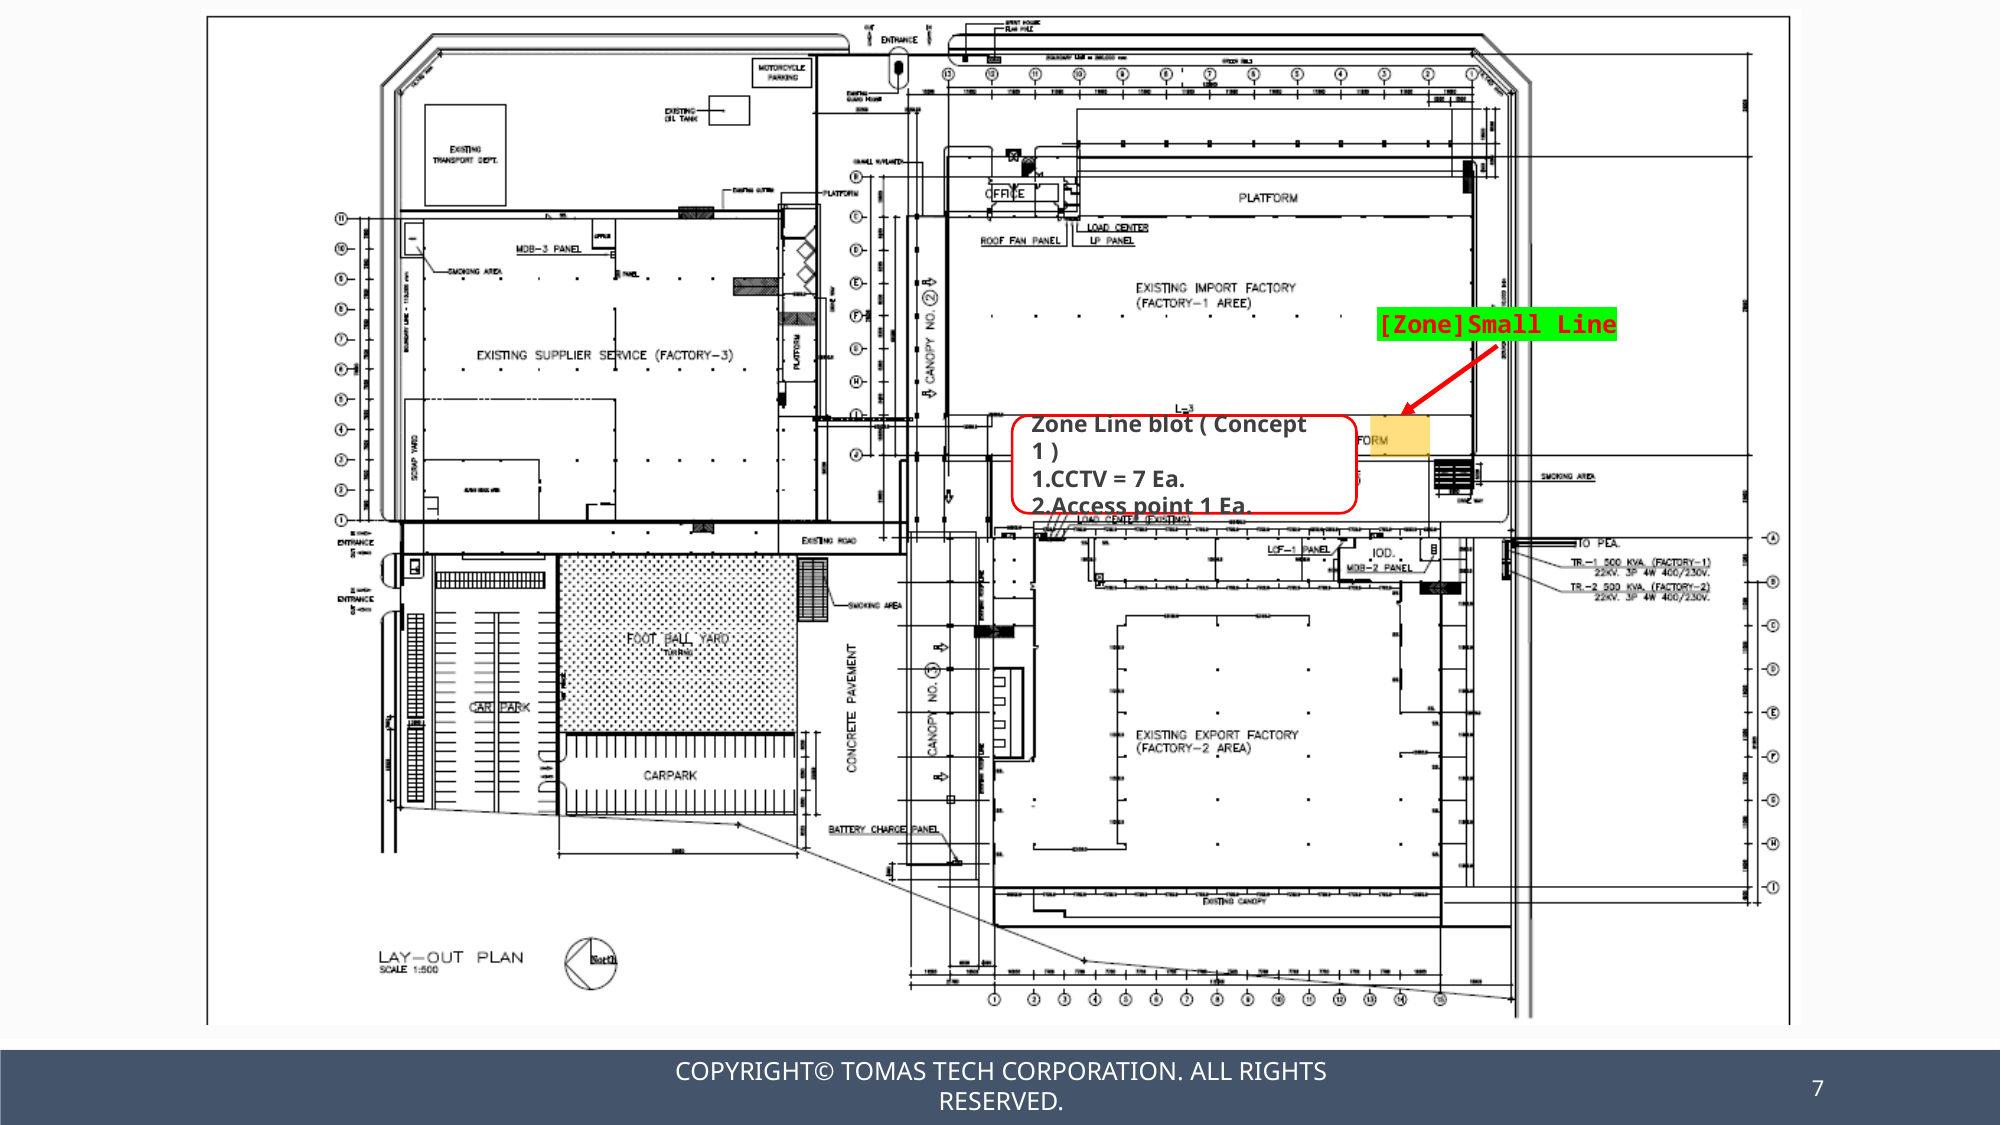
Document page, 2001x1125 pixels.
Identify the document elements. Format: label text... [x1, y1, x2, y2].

footer Copyright© TOMAS TECH CORPORATION. All rights reserved. [606, 1055, 1398, 1116]
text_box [1399, 346, 1498, 417]
picture [201, 9, 1803, 1025]
slide_number 7 [1624, 1059, 1840, 1120]
